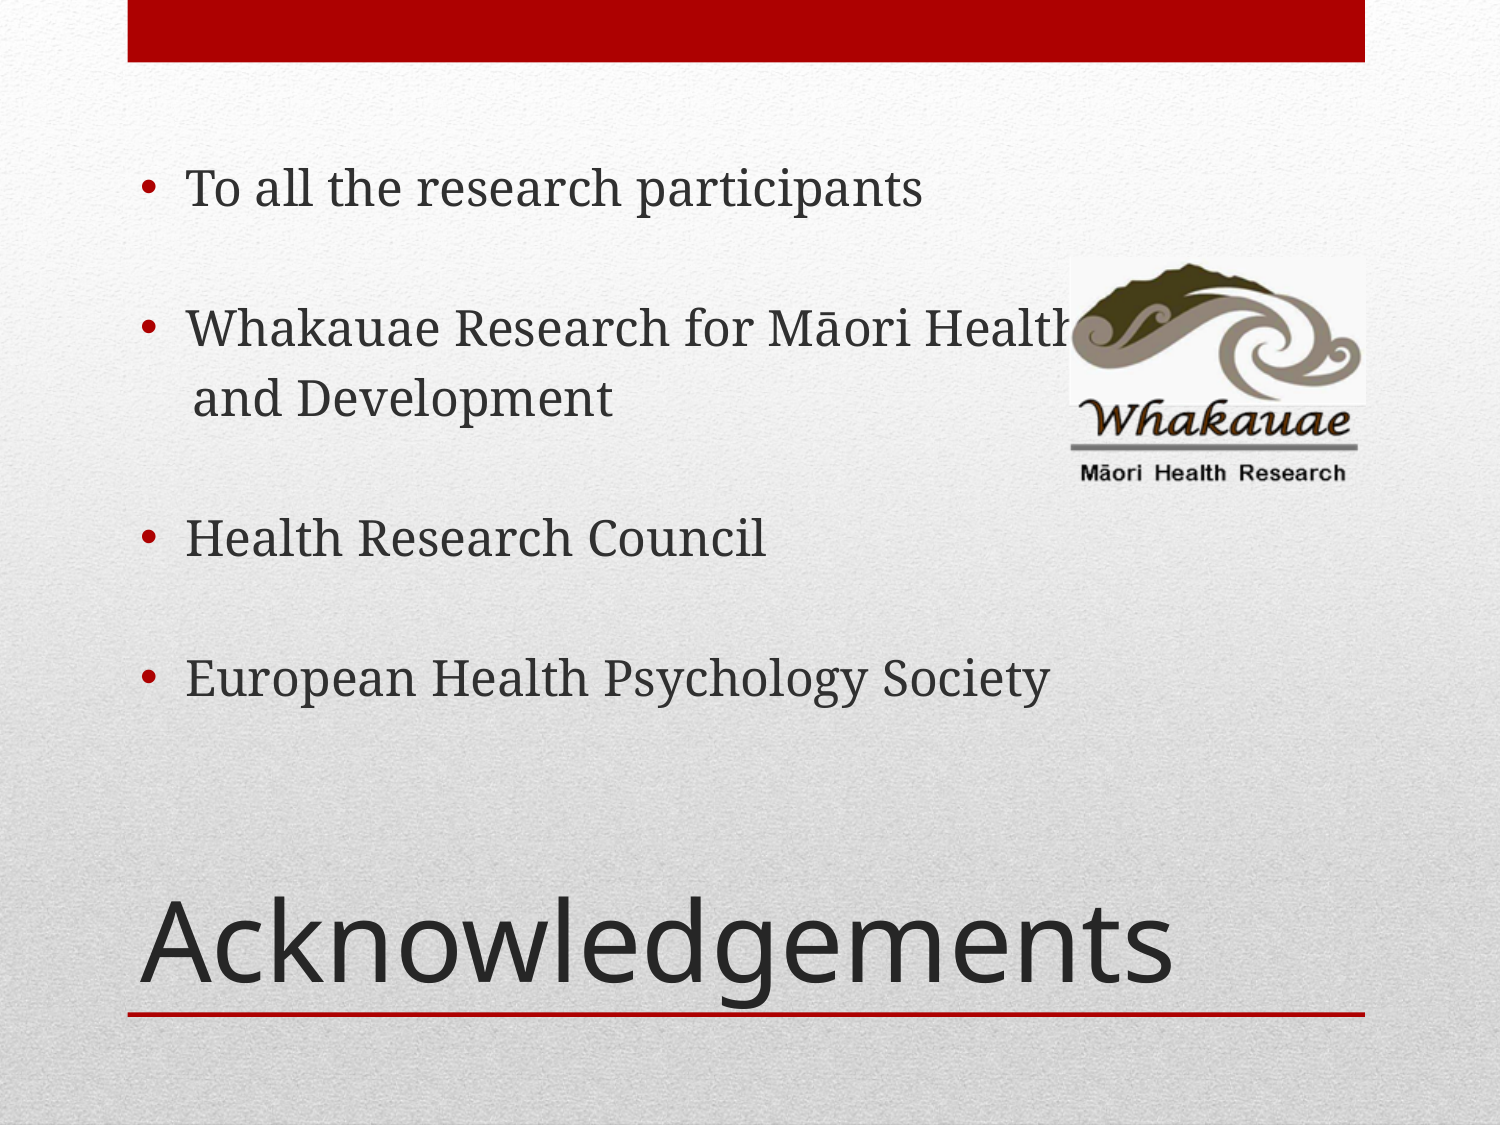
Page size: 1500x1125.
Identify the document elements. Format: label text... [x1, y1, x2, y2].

list To all the research participants Whakauae Research for Māori Health and Development Health Research Council European Health Psychology Society [125, 112, 1363, 750]
title Acknowledgements [125, 750, 1238, 1013]
picture [1068, 257, 1367, 493]
